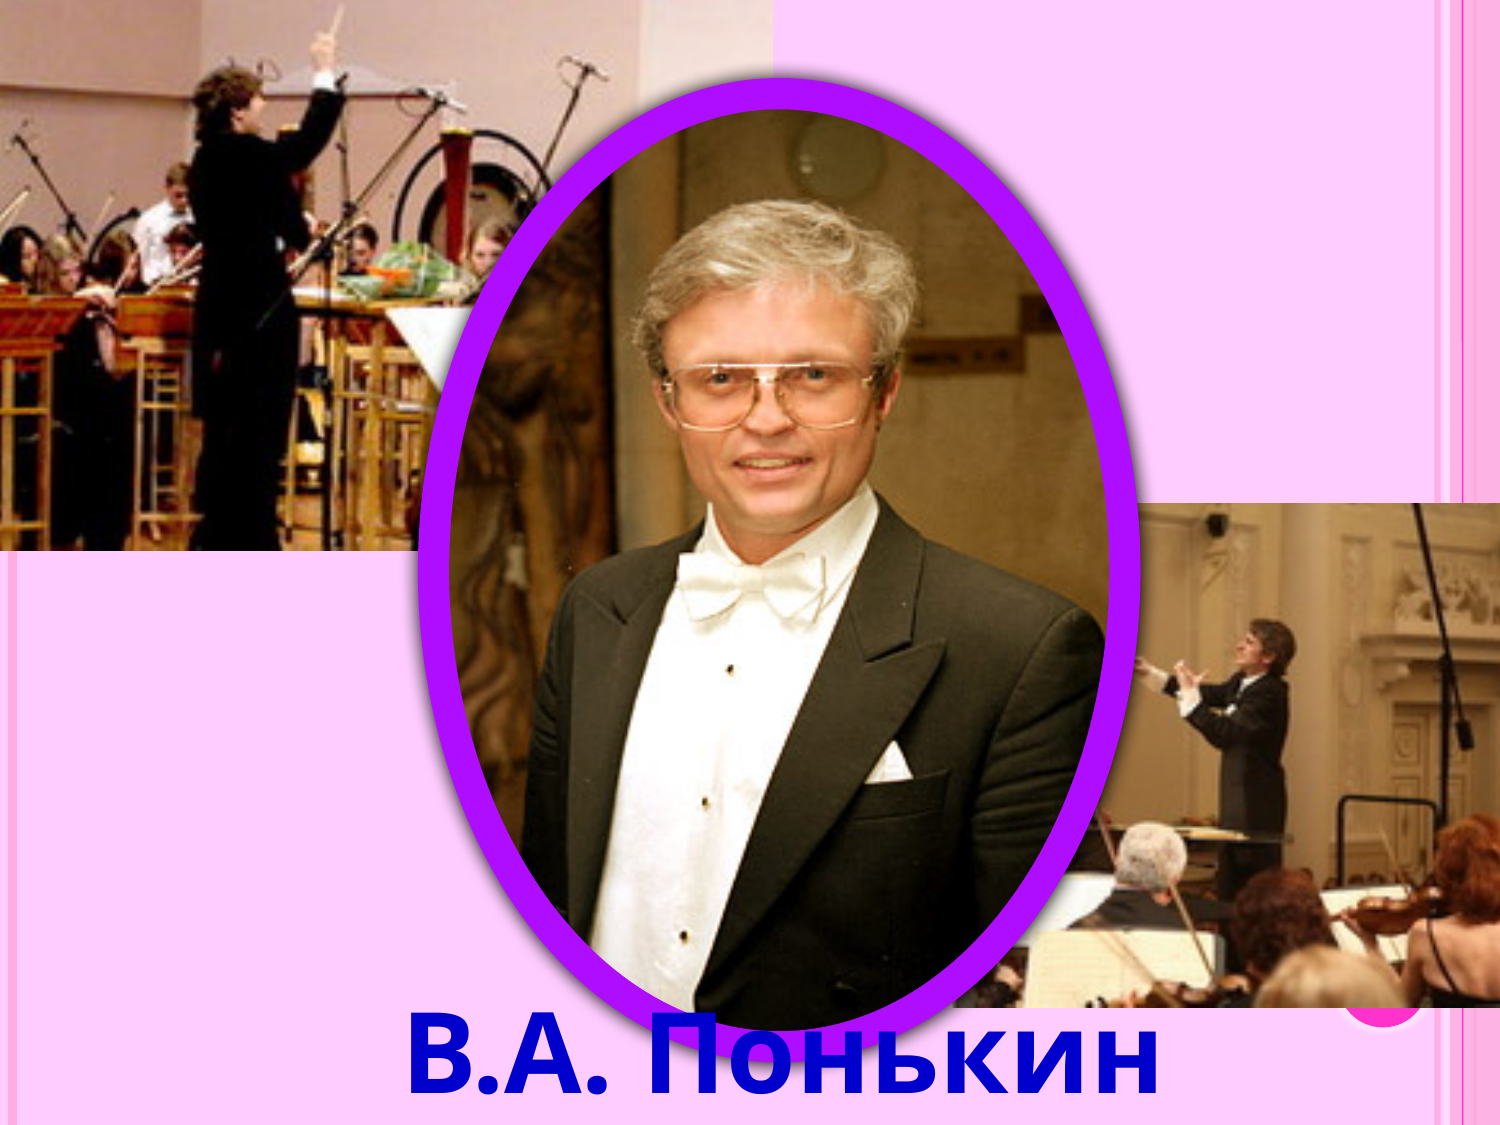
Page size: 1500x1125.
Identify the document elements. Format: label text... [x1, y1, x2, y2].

picture [433, 93, 1126, 1048]
text_box В.А. Понькин [386, 973, 1181, 1124]
picture [1133, 503, 1500, 1009]
picture [0, 0, 774, 552]
